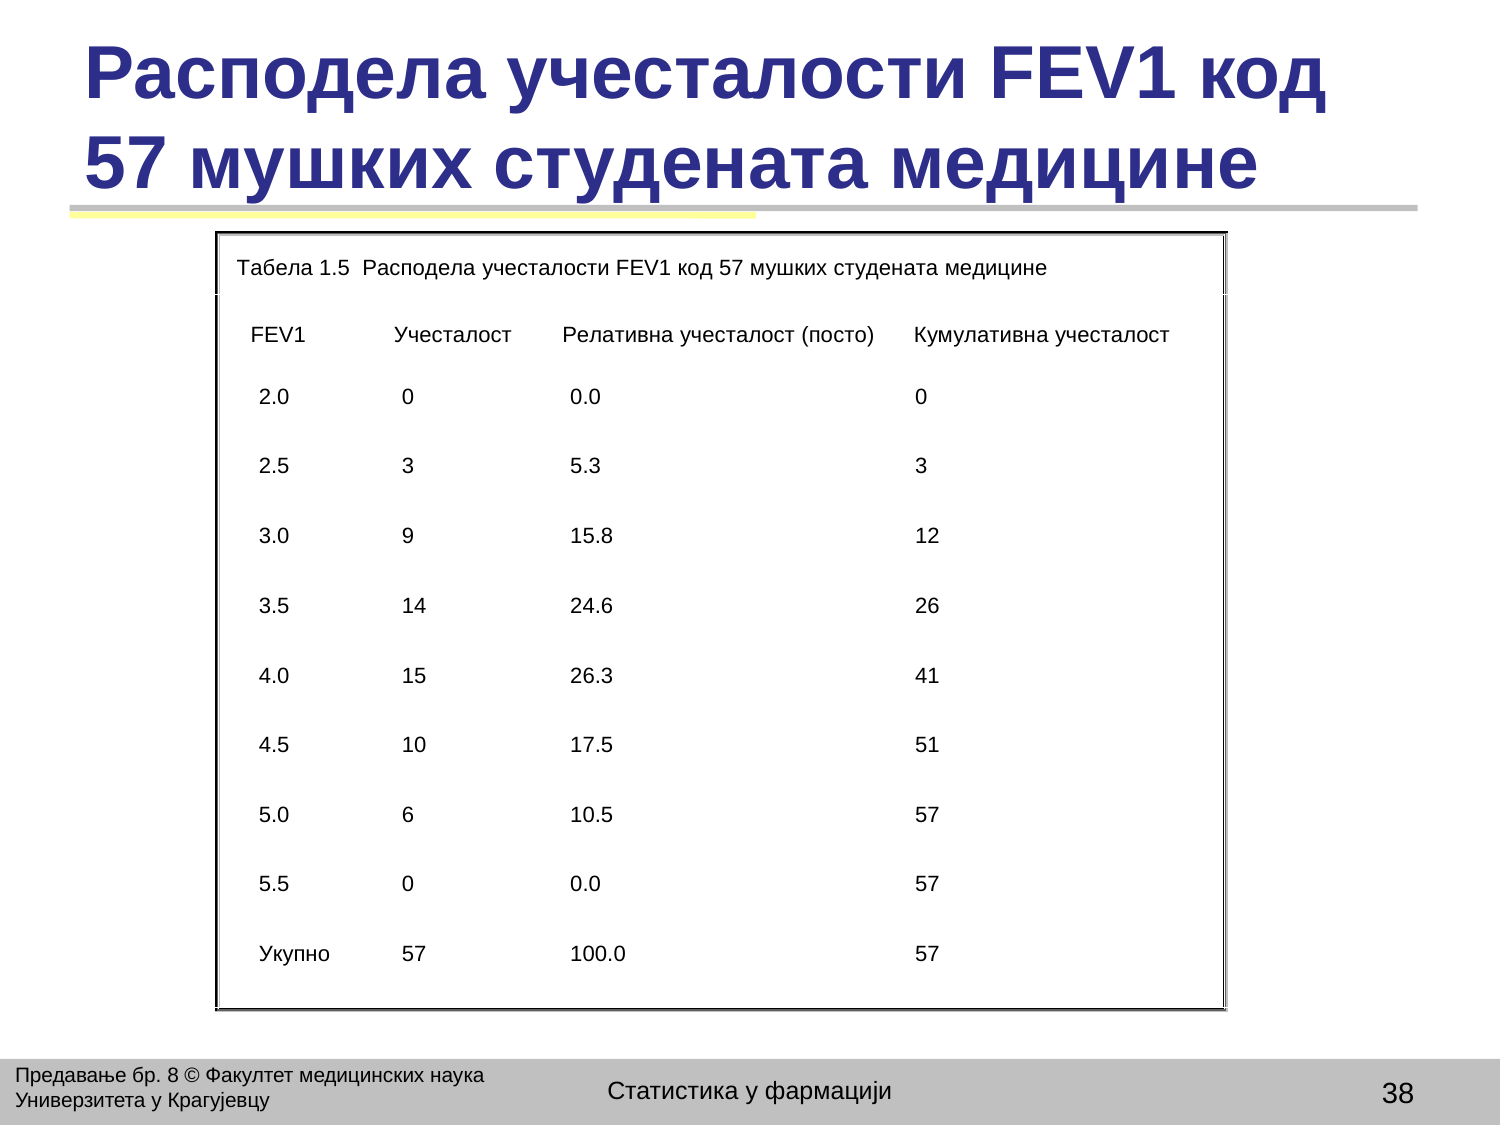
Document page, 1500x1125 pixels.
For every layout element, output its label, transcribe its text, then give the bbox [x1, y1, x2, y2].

slide_number Предавање бр. 8 © Факултет медицинских наука Универзитета у Крагујевцу [0, 1053, 631, 1108]
footer Статистика у фармацији [512, 1066, 988, 1125]
slide_number 38 [1079, 1066, 1430, 1125]
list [195, 230, 1247, 1052]
title Расподела учесталости FEV1 код 57 мушких студената медицине [69, 19, 1426, 208]
